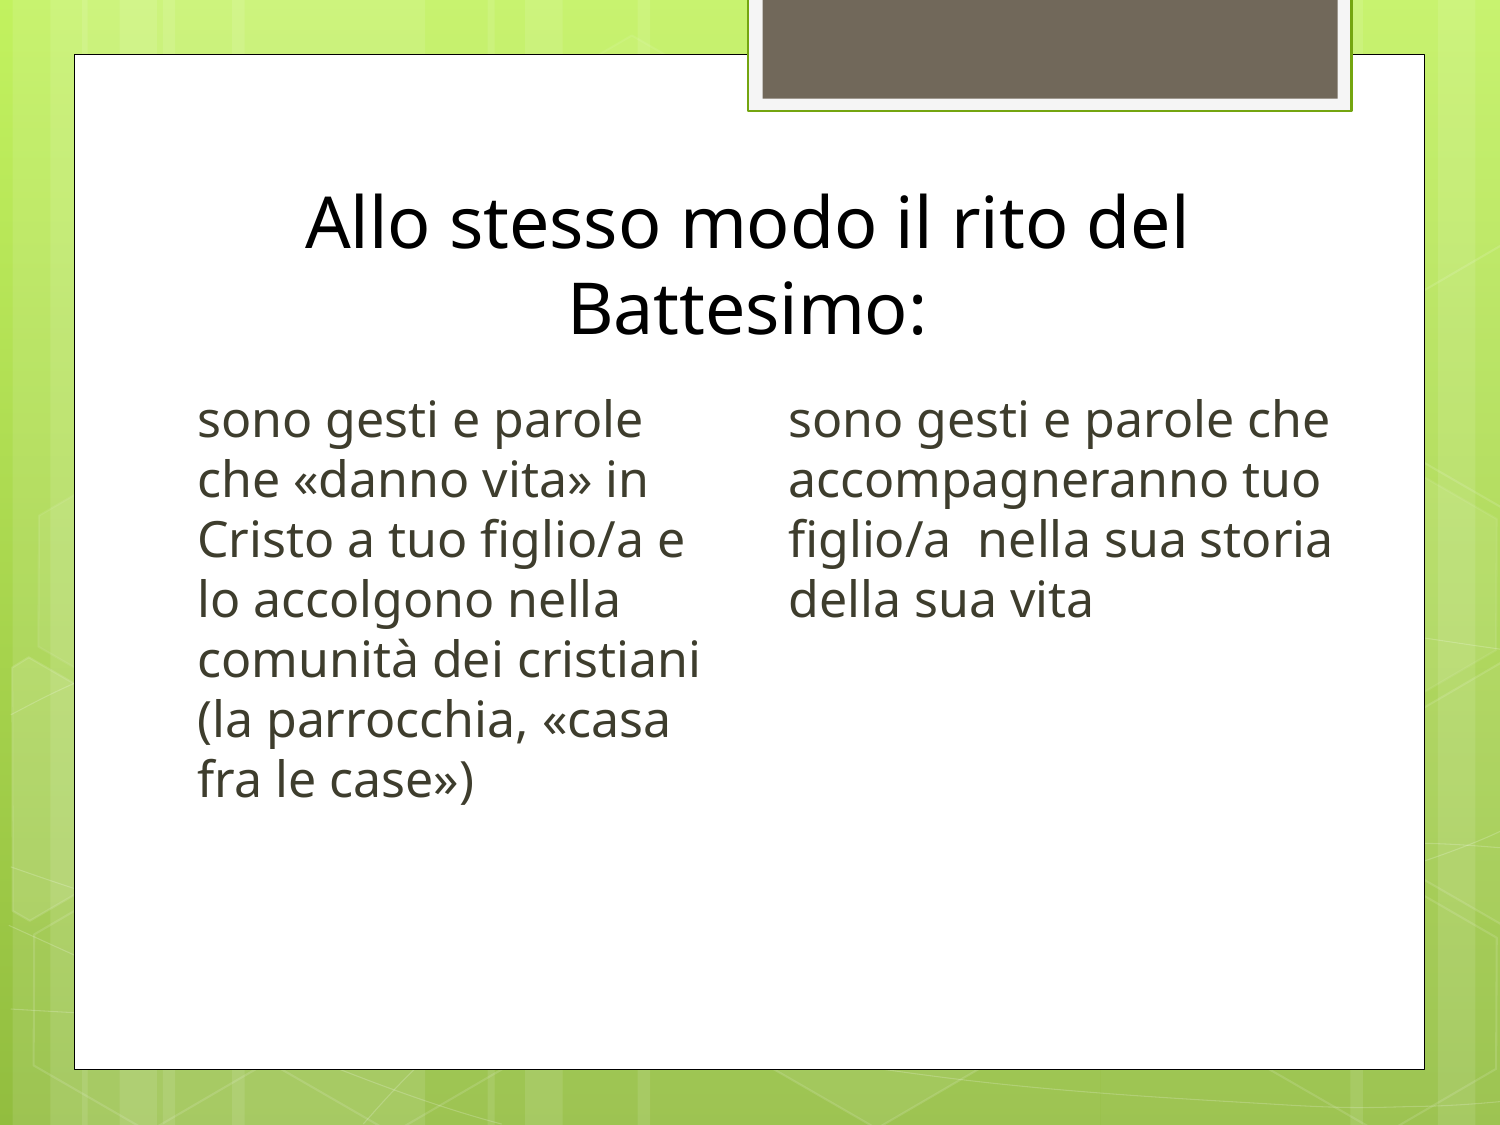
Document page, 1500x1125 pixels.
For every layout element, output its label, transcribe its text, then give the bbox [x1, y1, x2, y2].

list sono gesti e parole che «danno vita» in Cristo a tuo figlio/a e lo accolgono nella comunità dei cristiani (la parrocchia, «casa fra le case») [171, 379, 732, 953]
title Allo stesso modo il rito del Battesimo: [171, 168, 1324, 357]
list sono gesti e parole che accompagneranno tuo figlio/a nella sua storia della sua vita [761, 379, 1376, 953]
